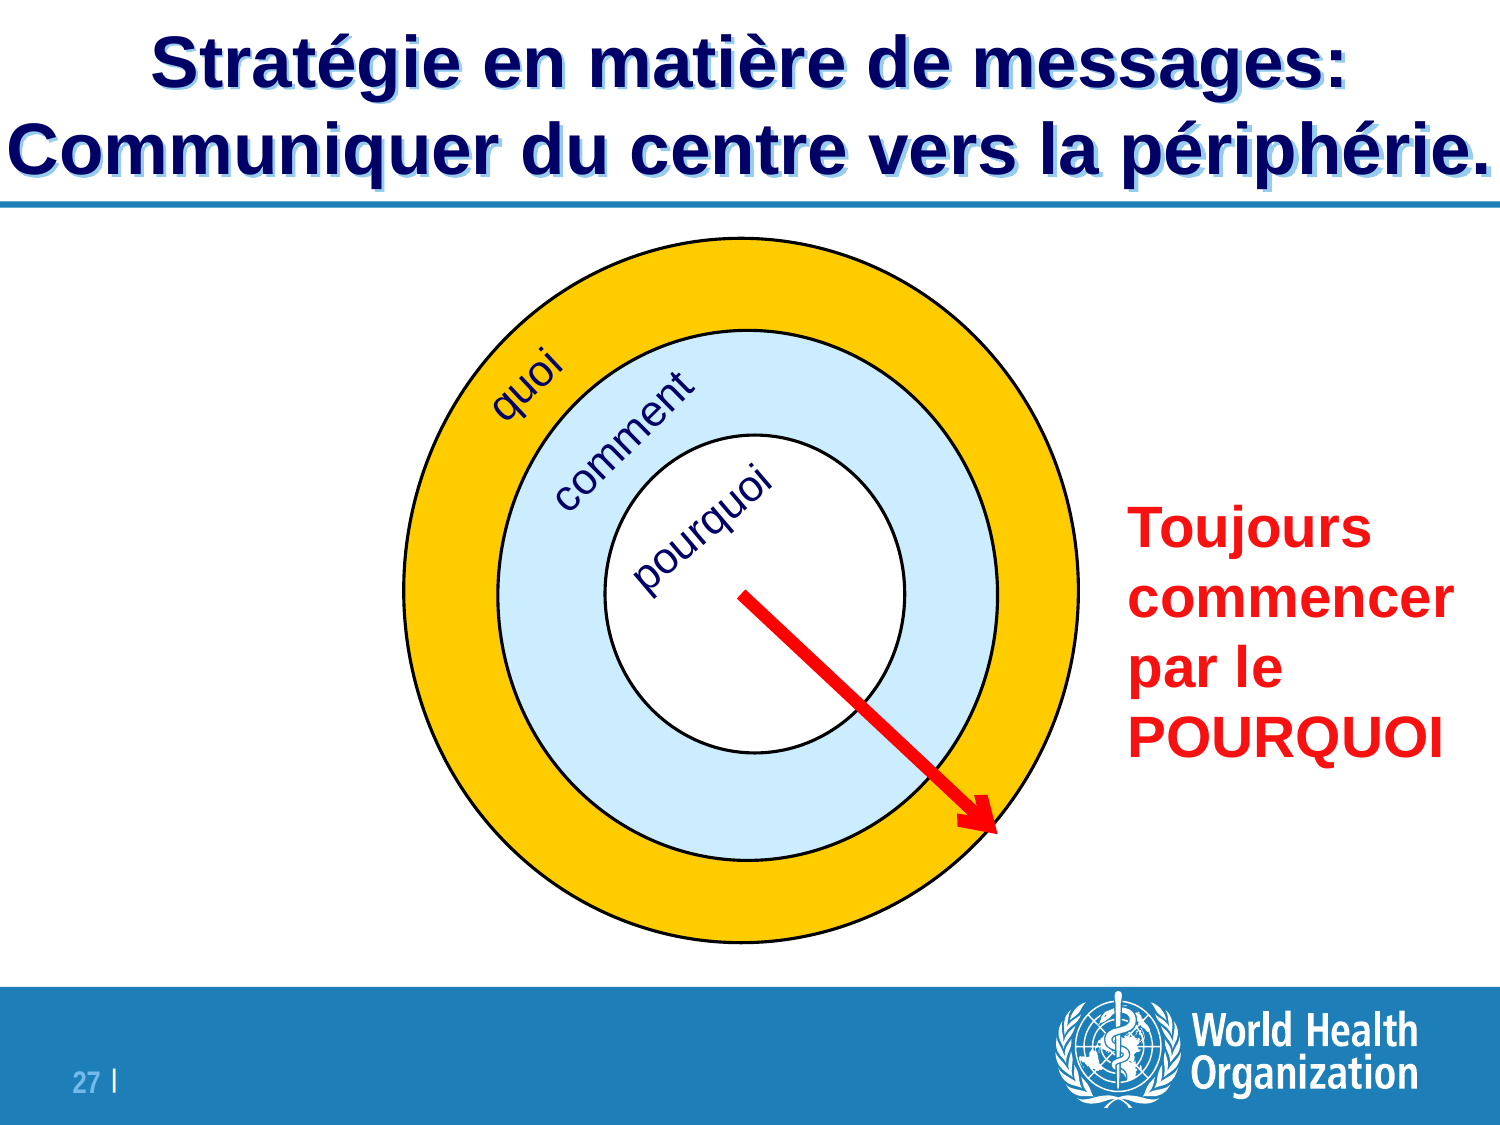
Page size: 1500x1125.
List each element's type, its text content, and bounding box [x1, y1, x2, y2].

text_box [403, 238, 1079, 943]
text_box [497, 330, 998, 861]
text_box pourquoi [607, 442, 792, 610]
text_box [740, 593, 998, 835]
text_box Toujours commencer par le POURQUOI [1127, 489, 1475, 770]
text_box [605, 435, 905, 752]
text_box comment [527, 347, 713, 532]
text_box quoi [449, 311, 598, 455]
title Stratégie en matière de messages: Communiquer du centre vers la périphérie. [0, 0, 1500, 204]
